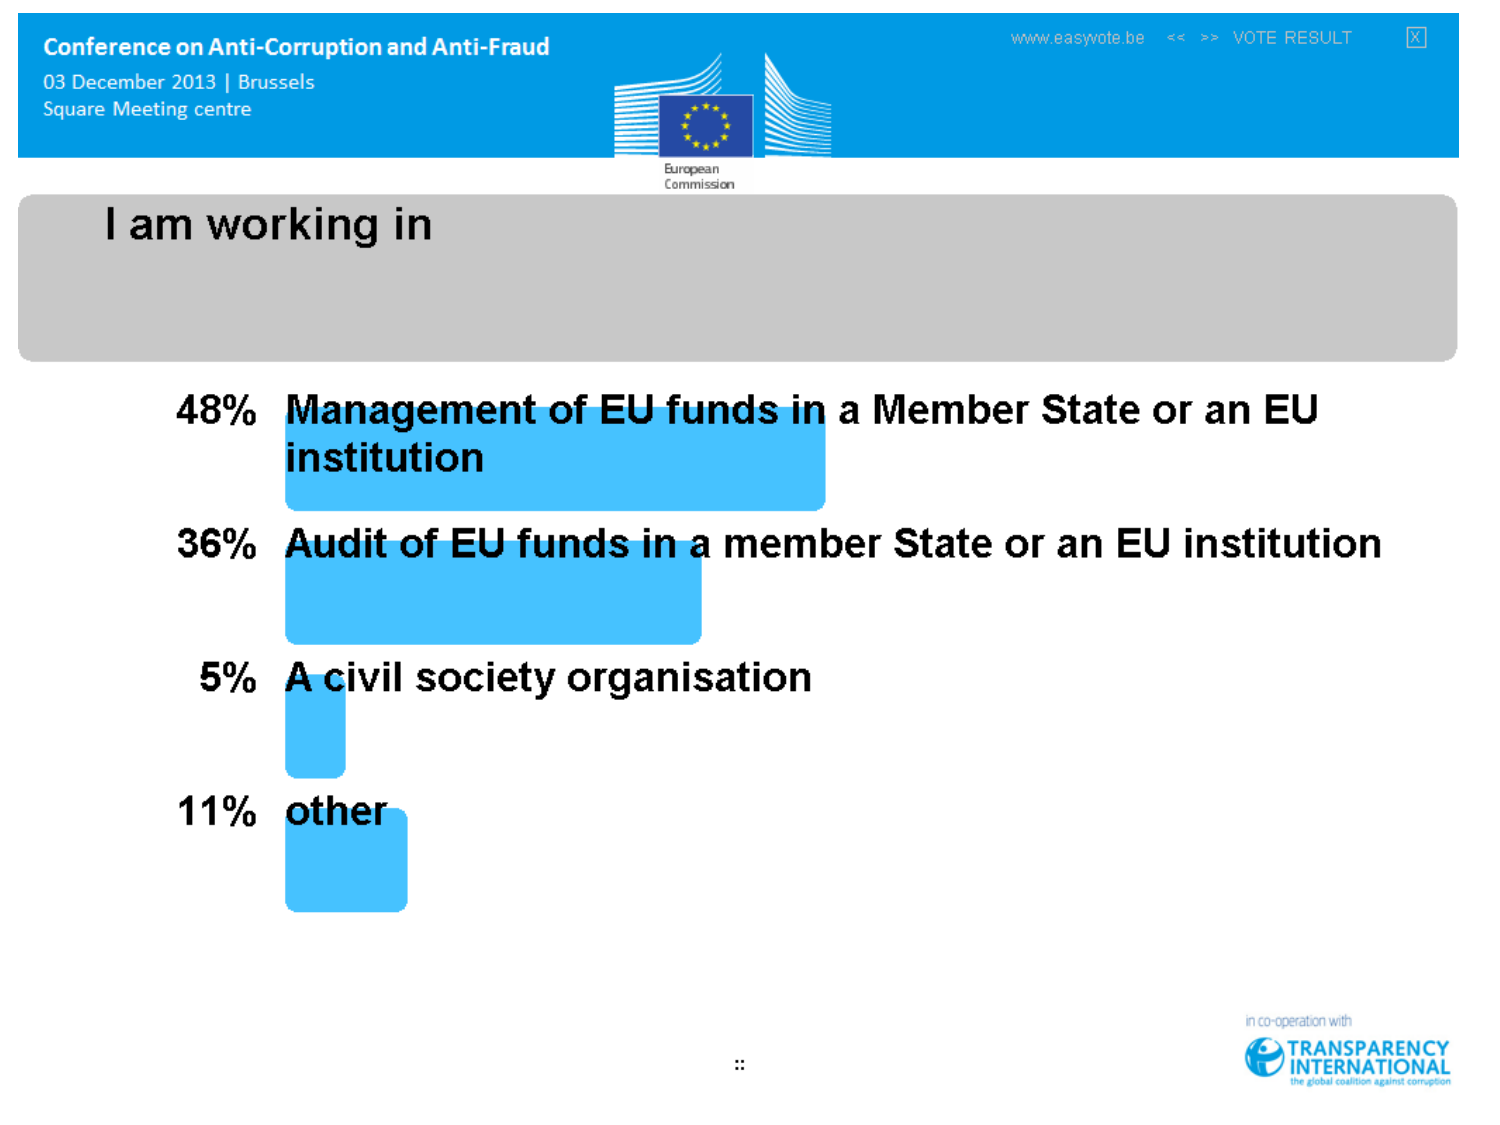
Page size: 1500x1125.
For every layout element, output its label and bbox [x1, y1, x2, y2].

picture [110, 43, 117, 55]
picture [154, 104, 159, 115]
picture [1286, 32, 1293, 43]
picture [89, 79, 100, 87]
picture [44, 75, 54, 88]
picture [159, 43, 171, 55]
picture [811, 126, 830, 132]
picture [227, 40, 248, 55]
picture [114, 102, 124, 115]
picture [178, 106, 187, 119]
picture [86, 37, 95, 55]
picture [765, 129, 825, 143]
picture [290, 74, 303, 88]
picture [251, 39, 255, 55]
picture [73, 75, 89, 88]
picture [490, 37, 549, 55]
picture [765, 121, 795, 136]
picture [89, 106, 94, 115]
picture [205, 106, 214, 114]
picture [96, 43, 107, 55]
picture [45, 39, 85, 55]
picture [48, 106, 68, 119]
picture [148, 43, 157, 55]
picture [266, 39, 353, 59]
picture [197, 75, 202, 88]
picture [356, 43, 382, 55]
picture [96, 106, 104, 115]
picture [148, 79, 164, 88]
picture [177, 43, 203, 55]
picture [765, 55, 818, 133]
picture [1127, 32, 1131, 43]
picture [167, 106, 176, 115]
picture [388, 37, 427, 55]
picture [765, 143, 830, 153]
picture [432, 39, 478, 55]
picture [217, 103, 241, 115]
picture [18, 62, 1459, 1095]
picture [184, 75, 193, 88]
picture [120, 74, 145, 88]
picture [209, 39, 224, 55]
picture [58, 75, 65, 87]
picture [79, 106, 86, 115]
picture [1407, 27, 1426, 48]
picture [134, 43, 145, 55]
picture [265, 79, 272, 88]
picture [208, 75, 214, 83]
picture [242, 106, 251, 114]
picture [72, 106, 79, 115]
picture [124, 102, 152, 115]
picture [120, 43, 131, 55]
picture [765, 137, 804, 147]
picture [239, 75, 261, 88]
